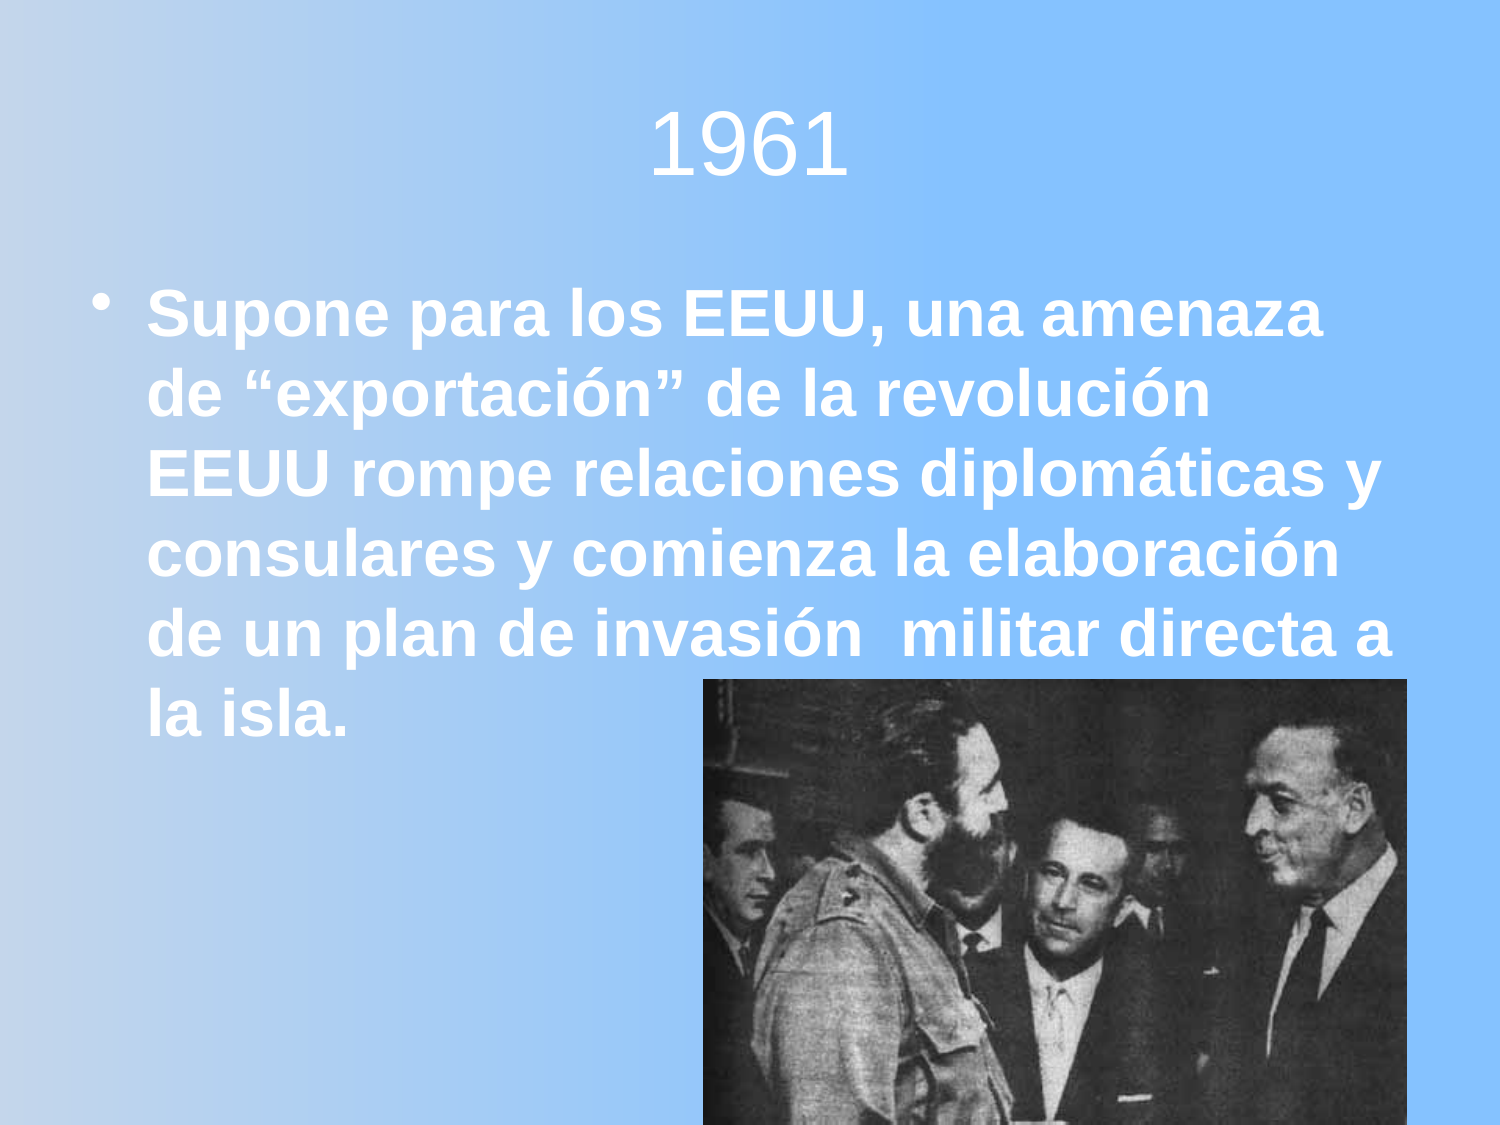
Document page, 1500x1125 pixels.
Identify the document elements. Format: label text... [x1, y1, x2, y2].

list Supone para los EEUU, una amenaza de “exportación” de la revolución EEUU rompe relaciones diplomáticas y consulares y comienza la elaboración de un plan de invasión militar directa a la isla. [74, 262, 1426, 1006]
title 1961 [74, 44, 1426, 233]
picture [702, 679, 1407, 1125]
